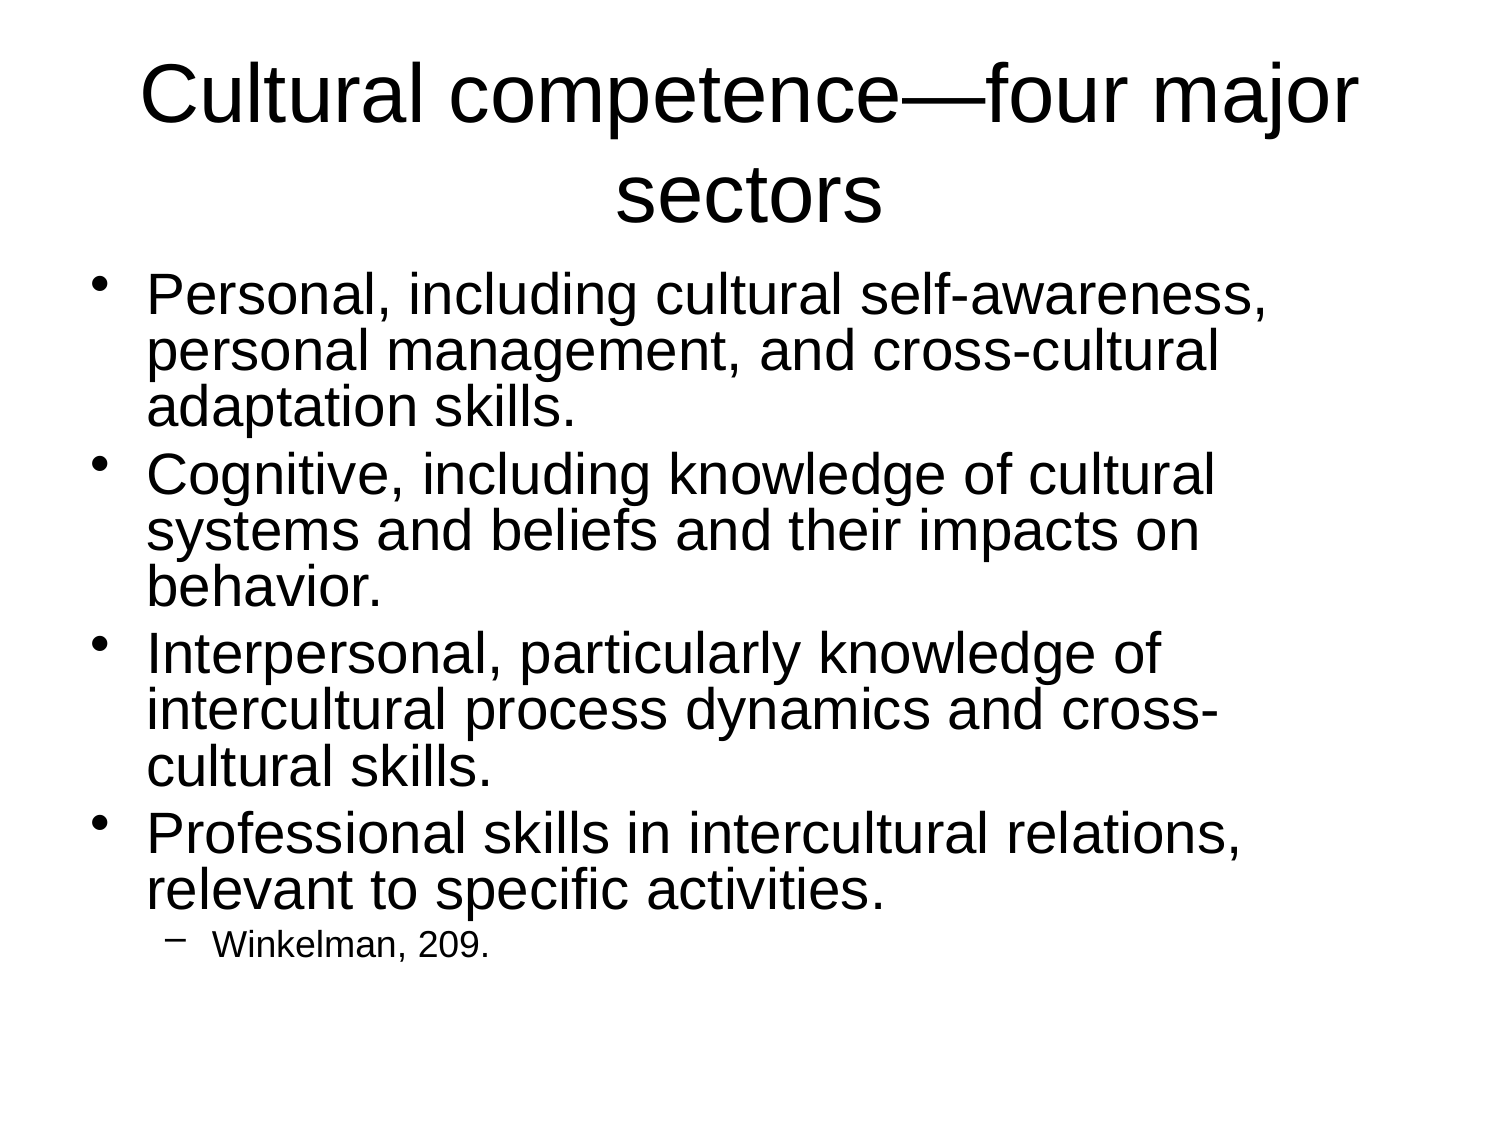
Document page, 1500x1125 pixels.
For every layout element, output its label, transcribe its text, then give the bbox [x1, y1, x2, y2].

title Cultural competence—four major sectors [74, 44, 1426, 233]
list Personal, including cultural self-awareness, personal management, and cross-cultural adaptation skills. Cognitive, including knowledge of cultural systems and beliefs and their impacts on behavior. Interpersonal, particularly knowledge of intercultural process dynamics and cross-cultural skills. Professional skills in intercultural relations, relevant to specific activities. Winkelman, 209. [74, 262, 1426, 1006]
